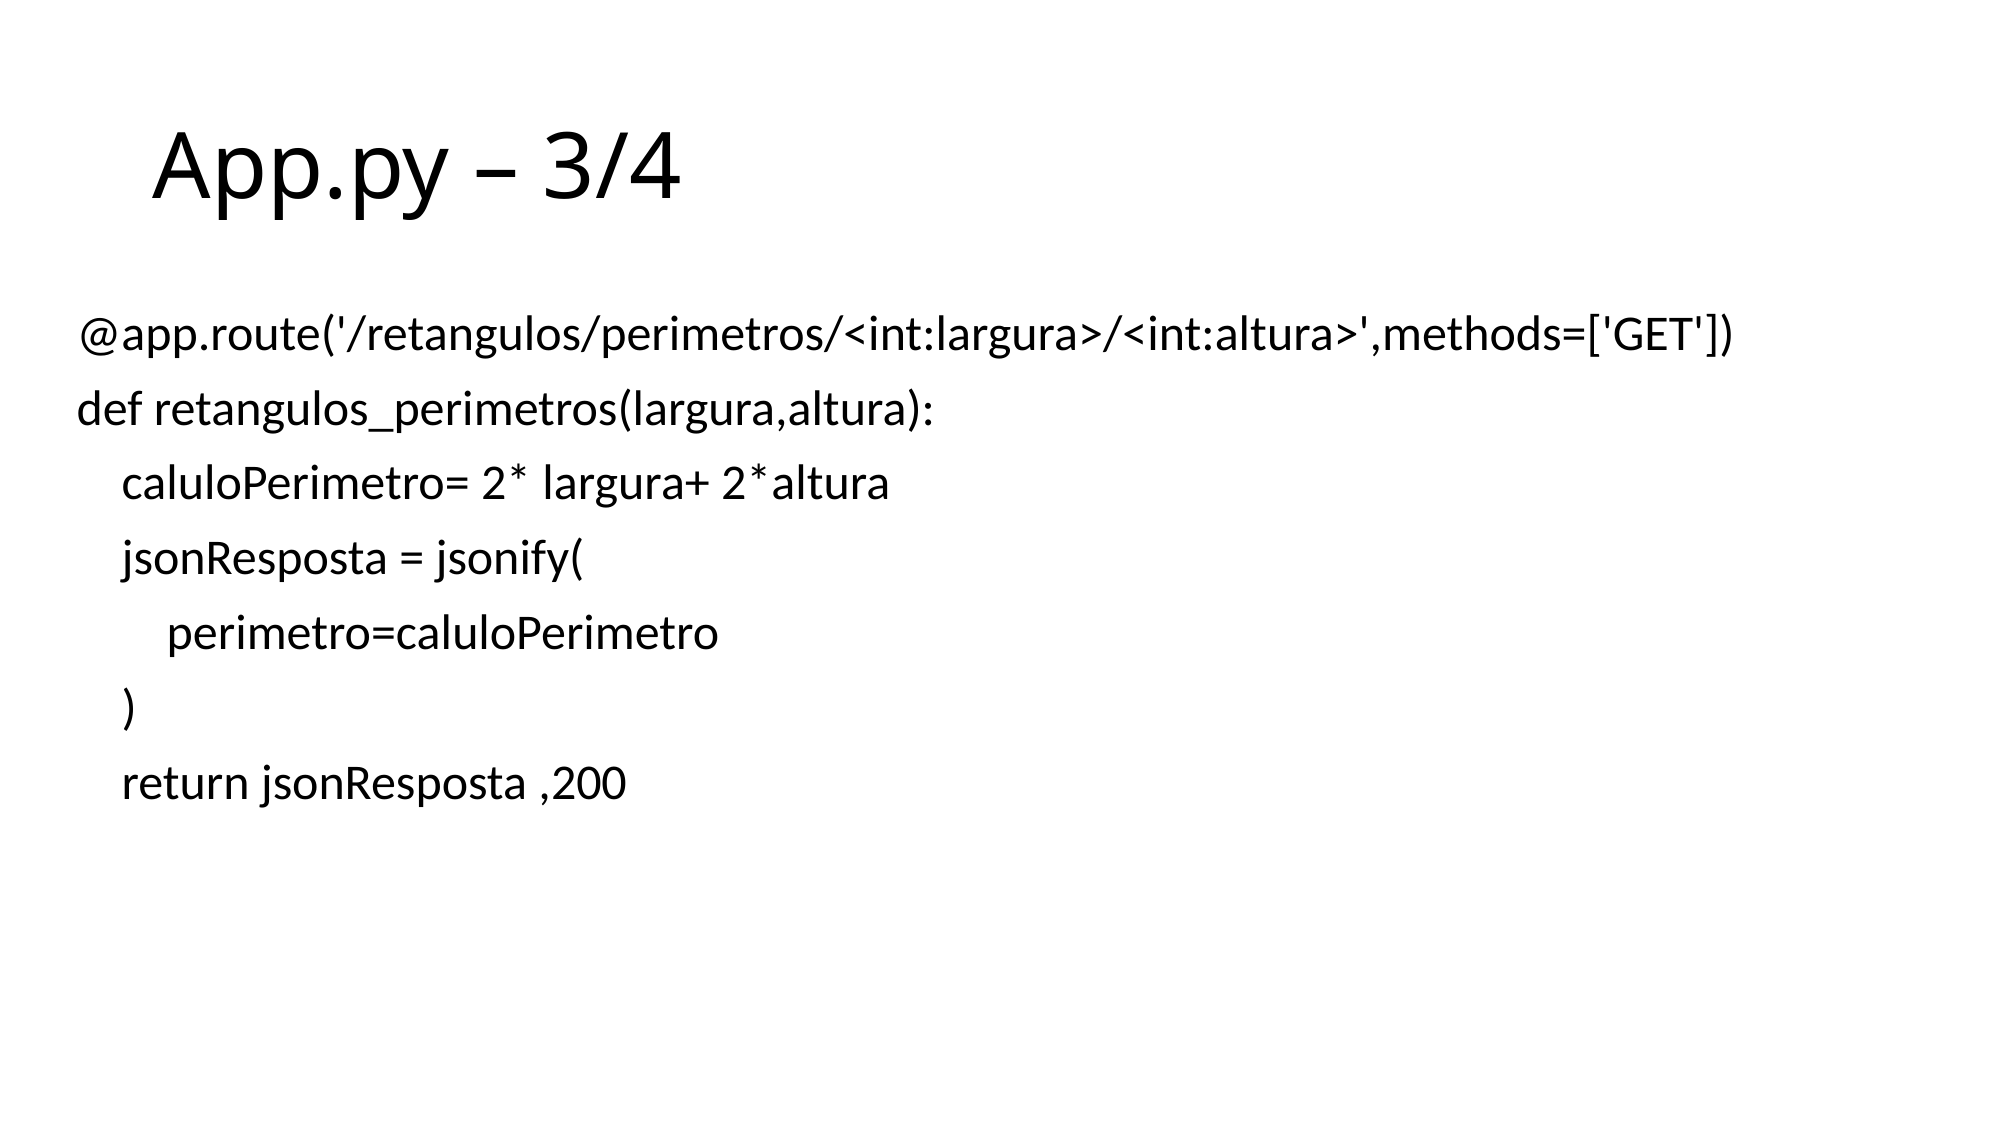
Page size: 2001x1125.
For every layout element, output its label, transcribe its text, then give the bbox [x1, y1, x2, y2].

title App.py – 3/4 [137, 59, 1863, 278]
list @app.route('/retangulos/perimetros/<int:largura>/<int:altura>',methods=['GET']) def retangulos_perimetros(largura,altura): caluloPerimetro= 2* largura+ 2*altura jsonResposta = jsonify( perimetro=caluloPerimetro ) return jsonResposta ,200 [61, 299, 1931, 1014]
